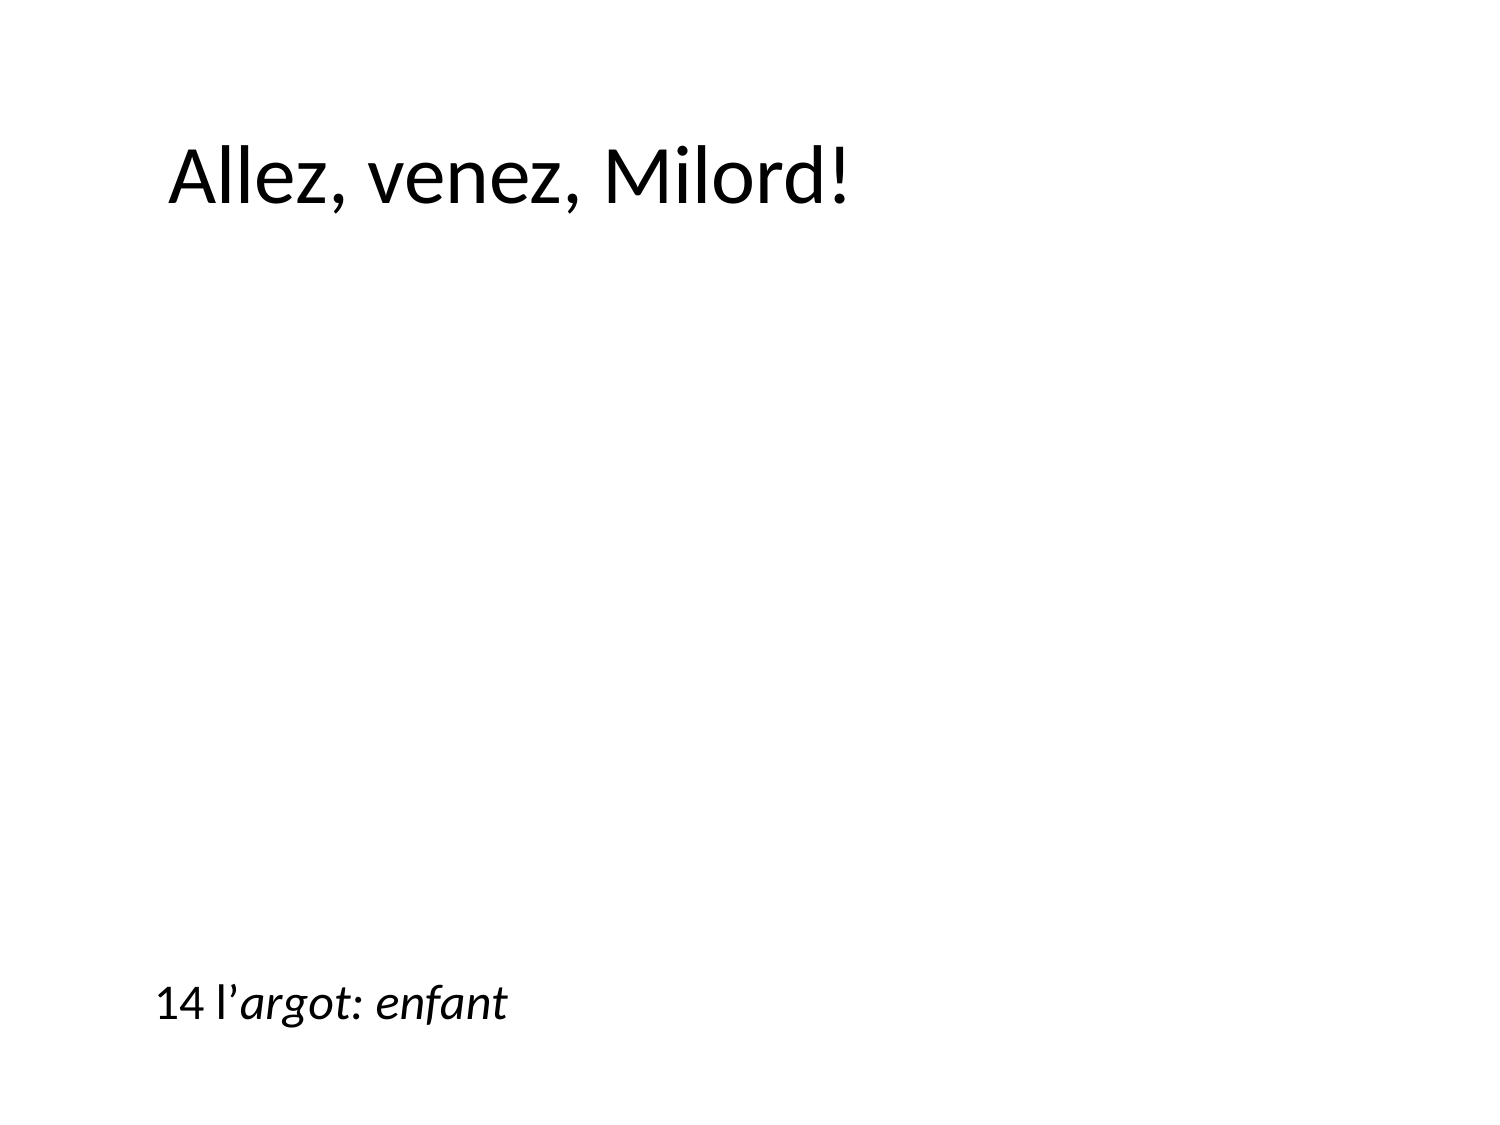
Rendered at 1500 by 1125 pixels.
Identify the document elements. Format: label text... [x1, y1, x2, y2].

text_box Allez, venez, Milord! [153, 113, 870, 228]
text_box 14 l’argot: enfant [139, 962, 523, 1038]
